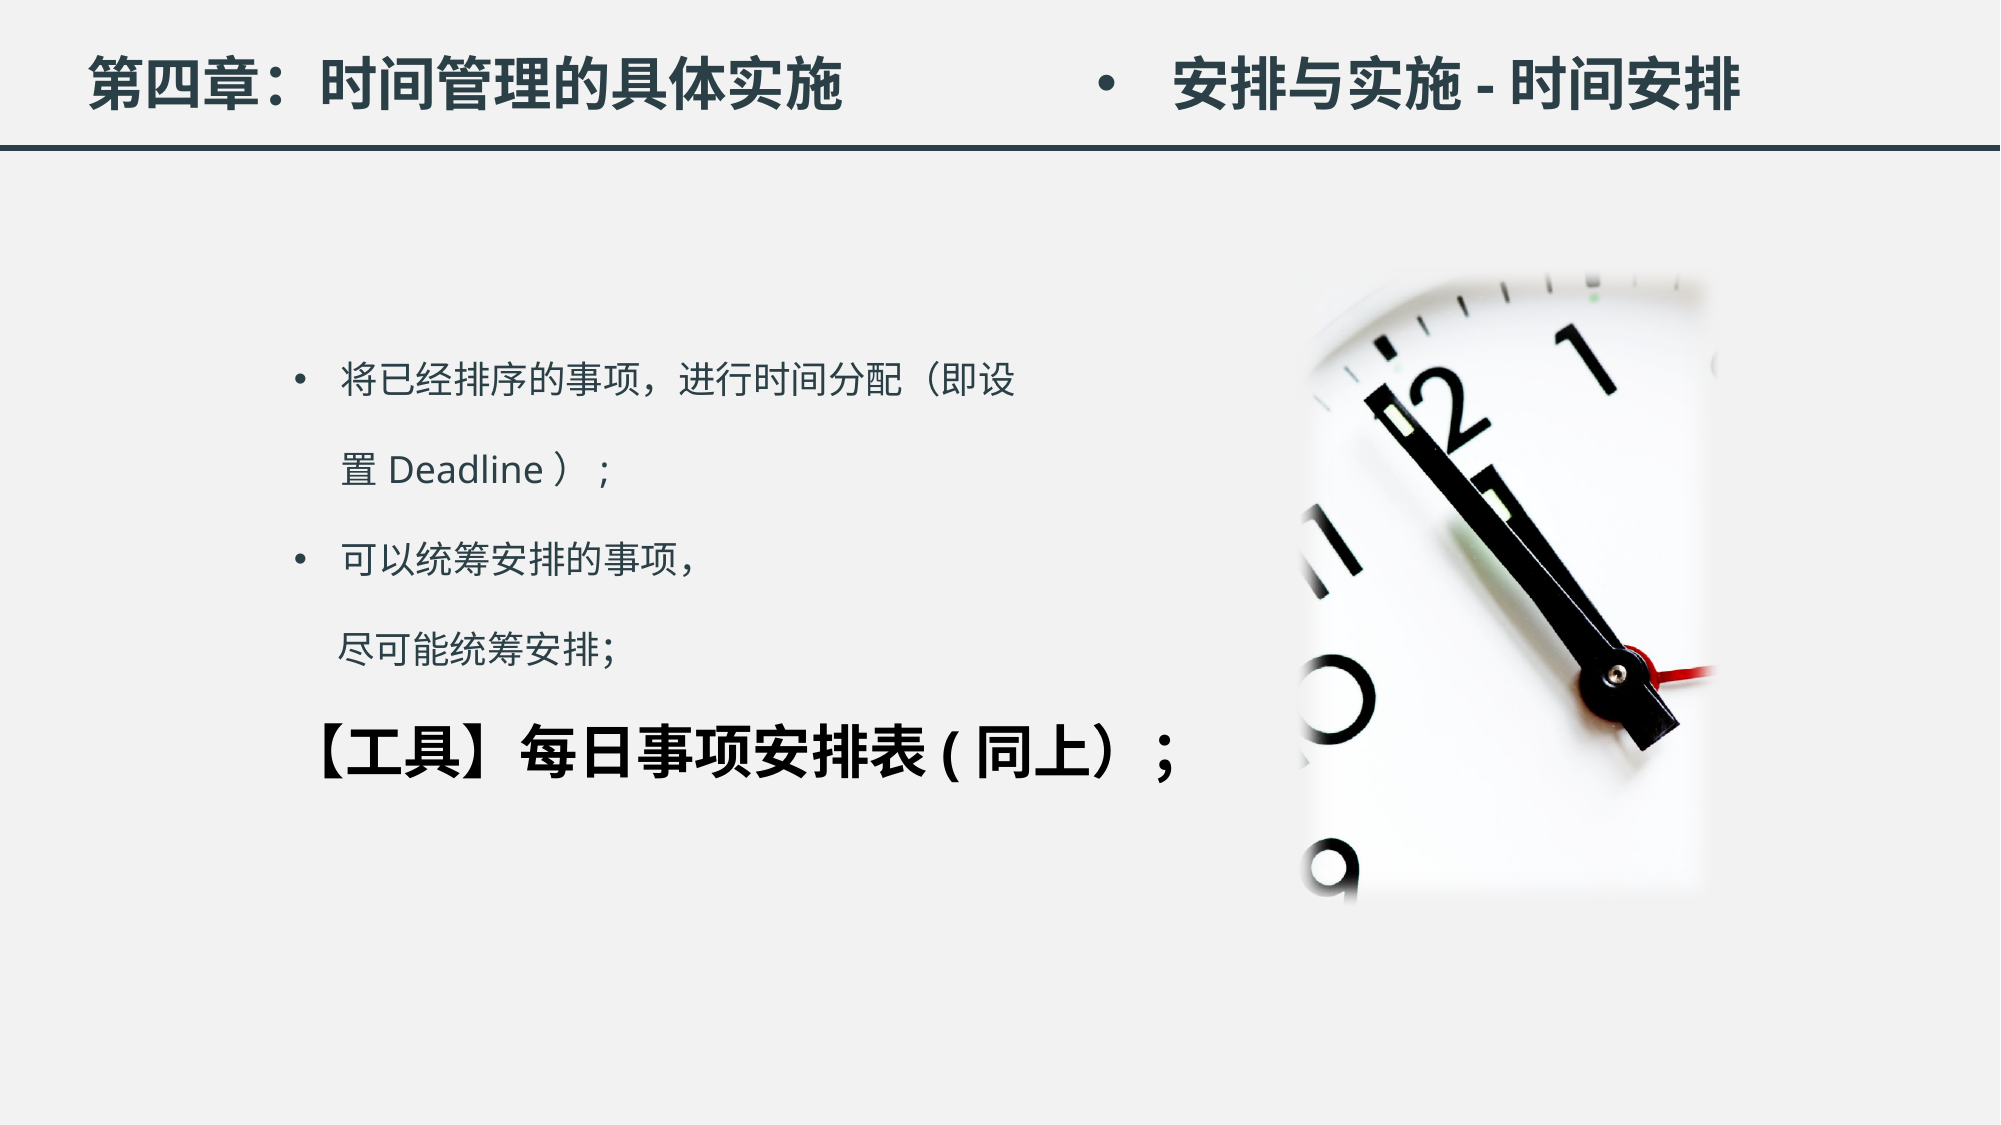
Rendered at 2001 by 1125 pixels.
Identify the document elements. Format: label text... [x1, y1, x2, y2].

text_box 安排与实施-时间安排 [1081, 39, 1945, 125]
text_box 【工具】每日事项安排表(同上）； [272, 708, 1224, 793]
picture [1296, 267, 1721, 908]
text_box 第四章：时间管理的具体实施 [71, 39, 859, 125]
text_box 将已经排序的事项，进行时间分配（即设置Deadline）; 可以统筹安排的事项， 尽可能统筹安排； [279, 303, 1054, 679]
